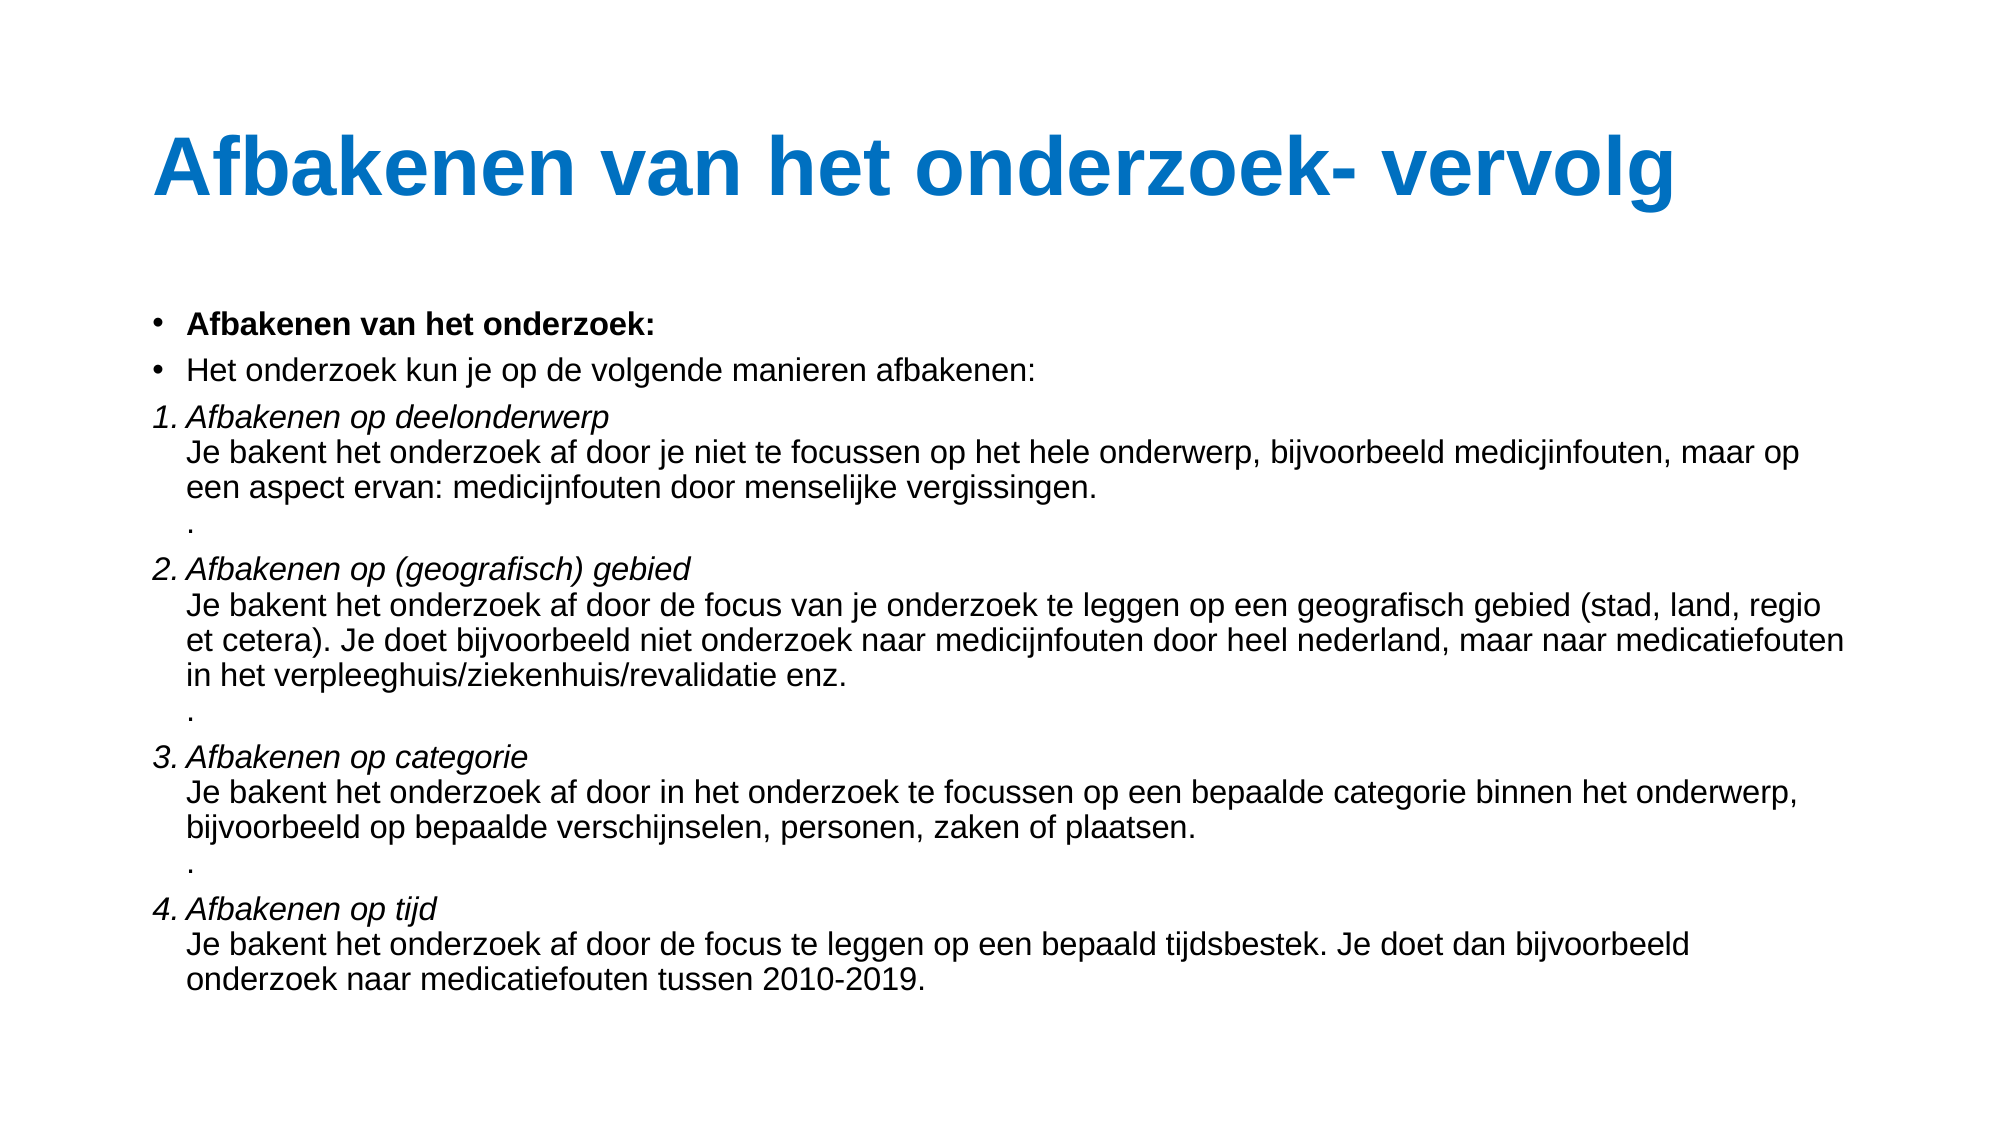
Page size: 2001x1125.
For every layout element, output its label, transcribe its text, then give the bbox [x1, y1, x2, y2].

list Afbakenen van het onderzoek: Het onderzoek kun je op de volgende manieren afbakenen: Afbakenen op deelonderwerp Je bakent het onderzoek af door je niet te focussen op het hele onderwerp, bijvoorbeeld medicjinfouten, maar op een aspect ervan: medicijnfouten door menselijke vergissingen. . Afbakenen op (geografisch) gebied Je bakent het onderzoek af door de focus van je onderzoek te leggen op een geografisch gebied (stad, land, regio et cetera). Je doet bijvoorbeeld niet onderzoek naar medicijnfouten door heel nederland, maar naar medicatiefouten in het verpleeghuis/ziekenhuis/revalidatie enz. . Afbakenen op categorie Je bakent het onderzoek af door in het onderzoek te focussen op een bepaalde categorie binnen het onderwerp, bijvoorbeeld op bepaalde verschijnselen, personen, zaken of plaatsen. . Afbakenen op tijd Je bakent het onderzoek af door de focus te leggen op een bepaald tijdsbestek. Je doet dan bijvoorbeeld onderzoek naar medicatiefouten tussen 2010-2019. [137, 299, 1863, 1014]
title Afbakenen van het onderzoek- vervolg [137, 59, 1863, 278]
